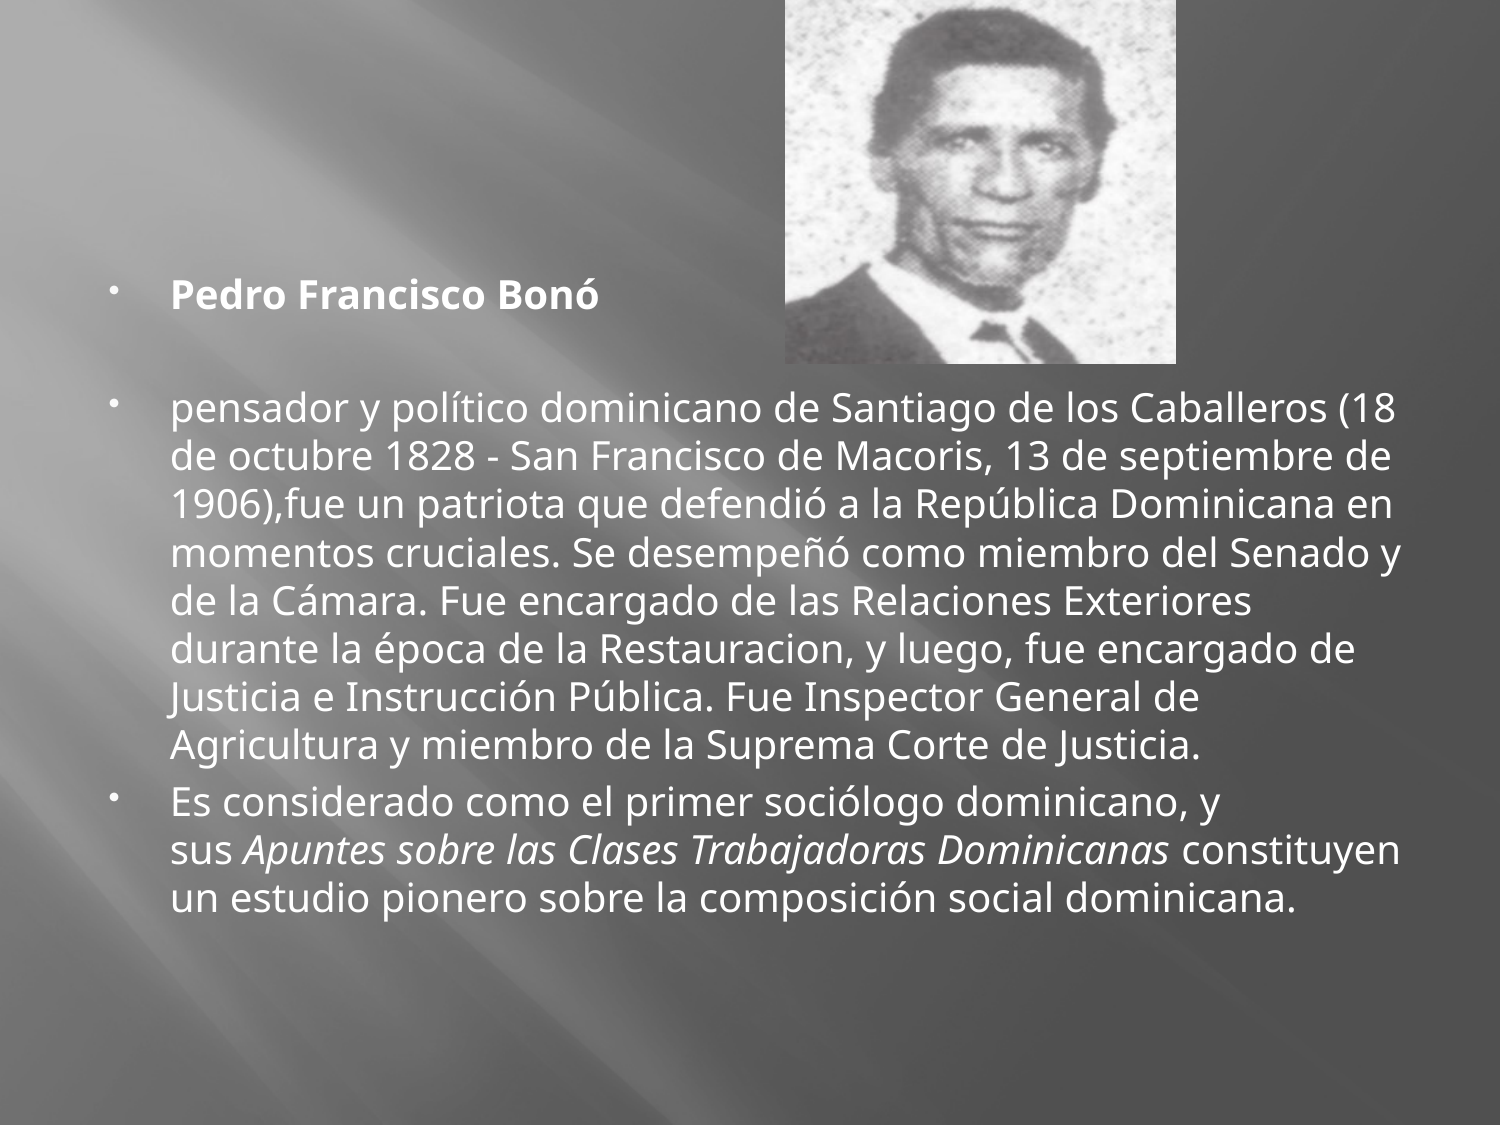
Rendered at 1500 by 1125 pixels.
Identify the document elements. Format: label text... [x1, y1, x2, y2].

picture [784, 0, 1176, 364]
list Pedro Francisco Bonó pensador y político dominicano de Santiago de los Caballeros (18 de octubre 1828 - San Francisco de Macoris, 13 de septiembre de 1906),fue un patriota que defendió a la República Dominicana en momentos cruciales. Se desempeñó como miembro del Senado y de la Cámara. Fue encargado de las Relaciones Exteriores durante la época de la Restauracion, y luego, fue encargado de Justicia e Instrucción Pública. Fue Inspector General de Agricultura y miembro de la Suprema Corte de Justicia. Es considerado como el primer sociólogo dominicano, y sus Apuntes sobre las Clases Trabajadoras Dominicanas constituyen un estudio pionero sobre la composición social dominicana. [75, 262, 1425, 1035]
